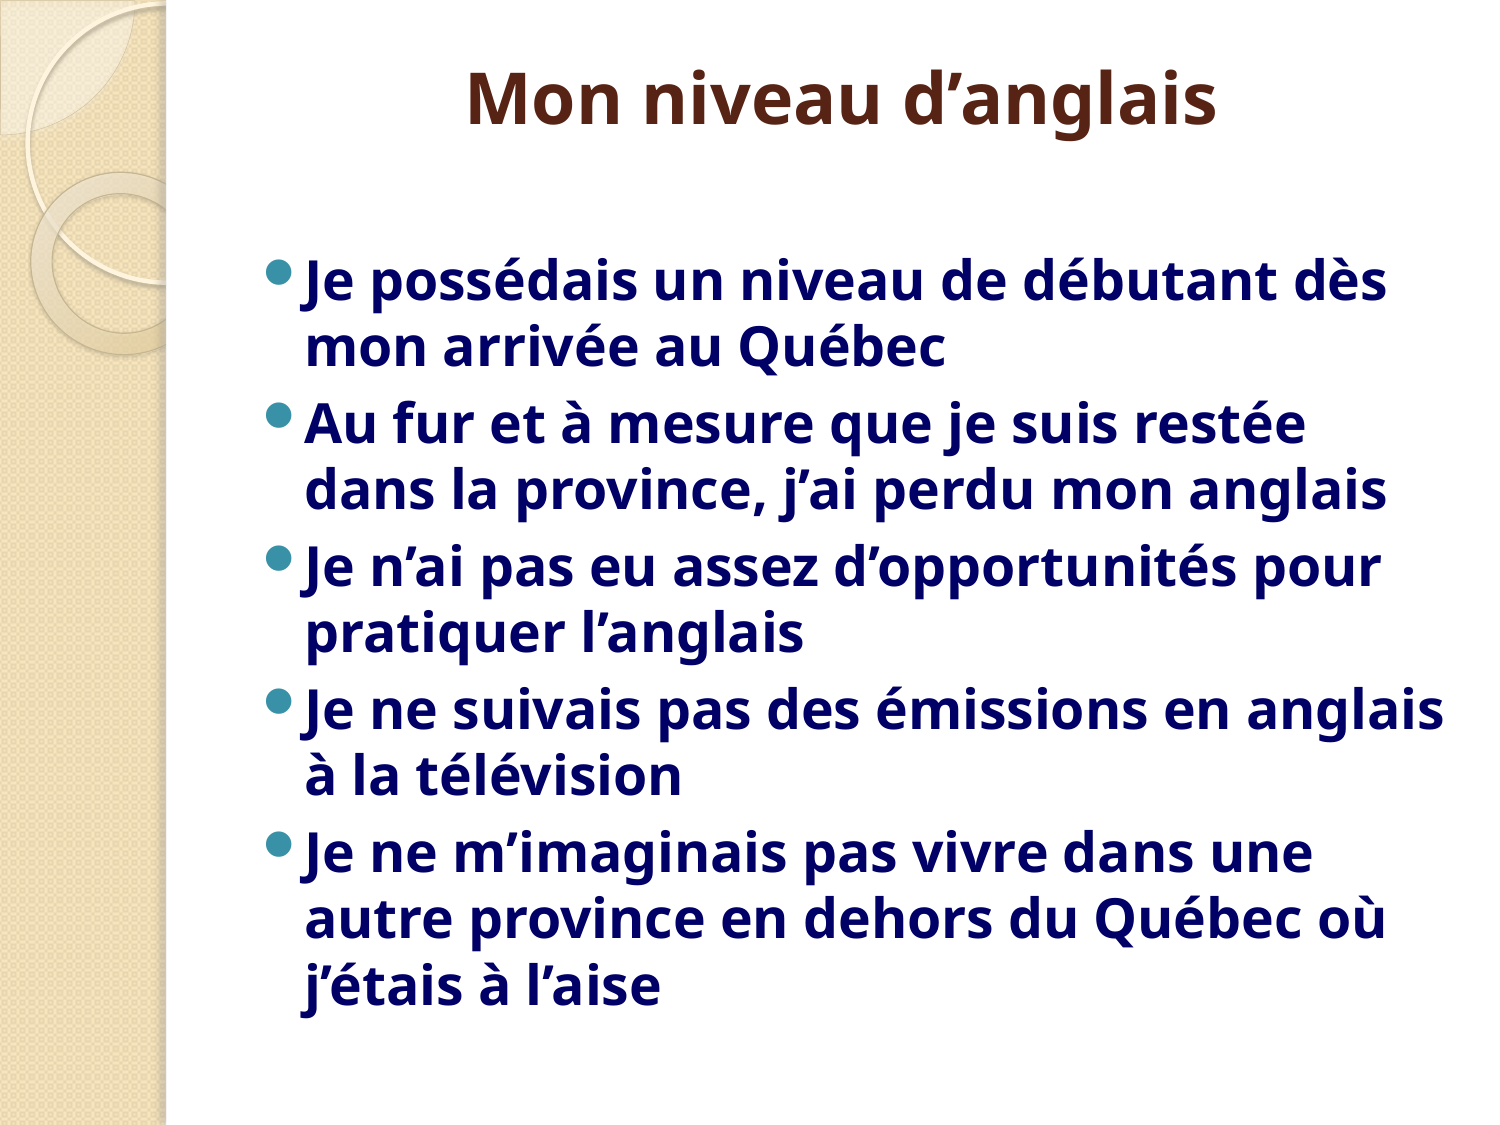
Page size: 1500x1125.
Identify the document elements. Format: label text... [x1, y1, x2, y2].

list Je possédais un niveau de débutant dès mon arrivée au Québec Au fur et à mesure que je suis restée dans la province, j’ai perdu mon anglais Je n’ai pas eu assez d’opportunités pour pratiquer l’anglais Je ne suivais pas des émissions en anglais à la télévision Je ne m’imaginais pas vivre dans une autre province en dehors du Québec où j’étais à l’aise [235, 237, 1466, 1025]
title Mon niveau d’anglais [235, 45, 1466, 233]
